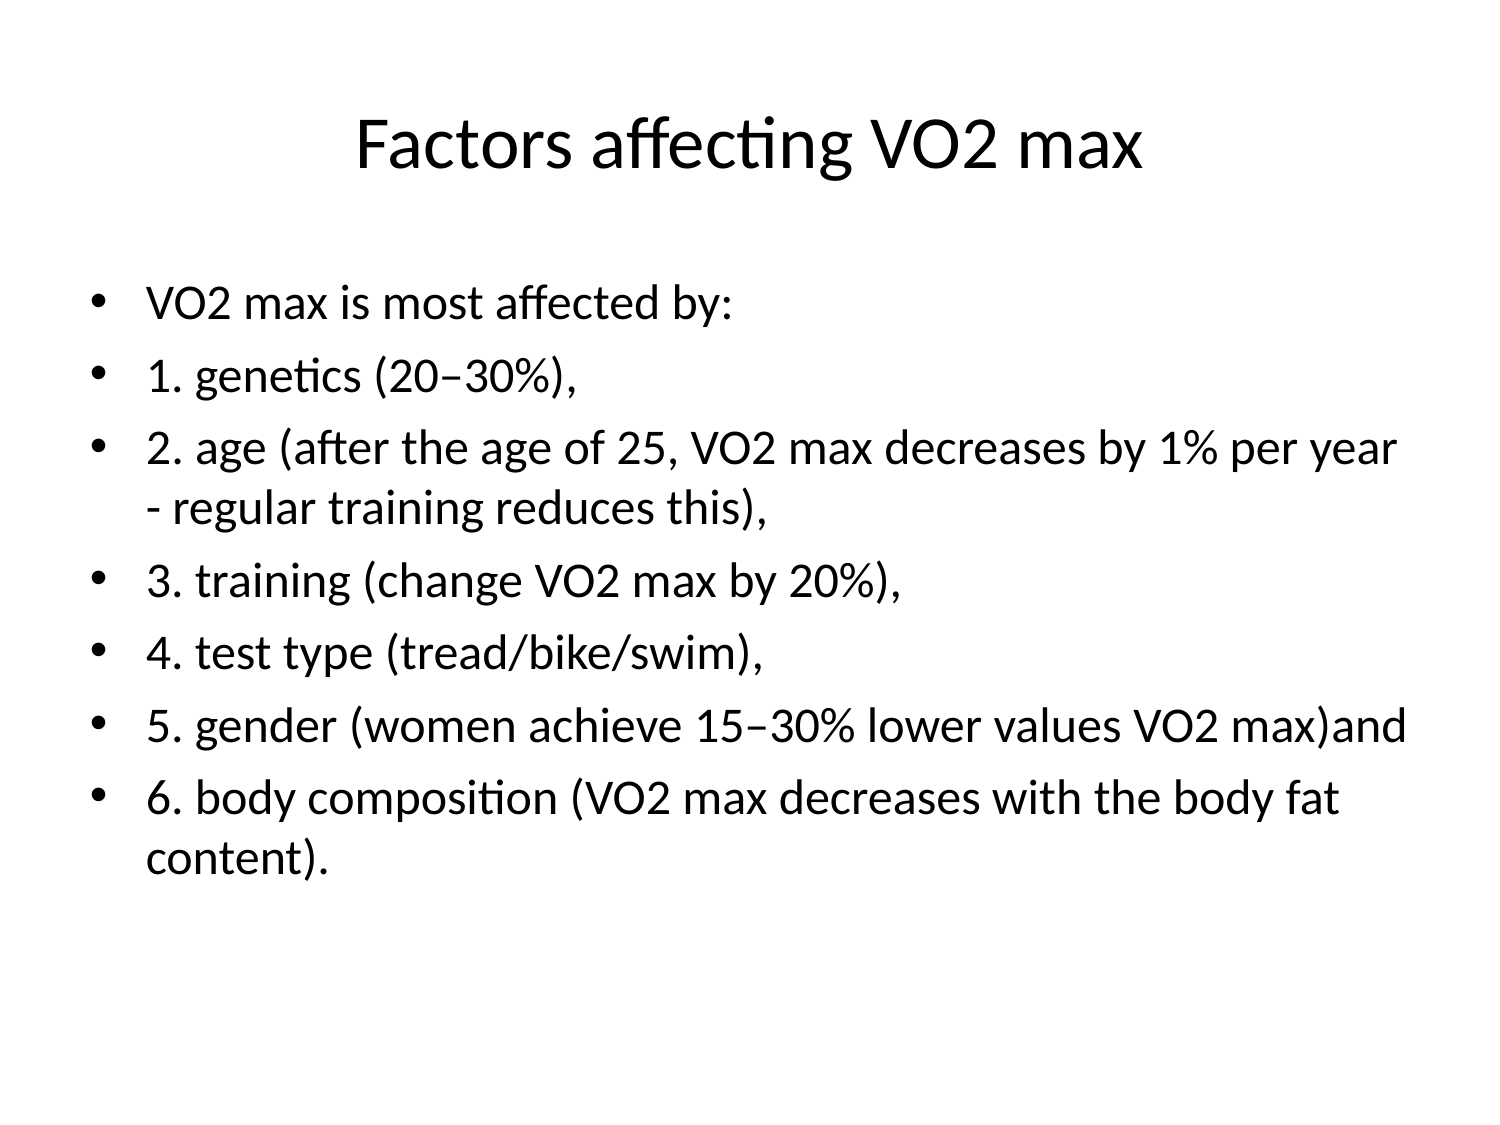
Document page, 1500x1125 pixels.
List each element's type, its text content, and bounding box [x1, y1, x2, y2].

text_box VO2 max is most affected by: 1. genetics (20–30%), 2. age (after the age of 25, VO2 max decreases by 1% per year - regular training reduces this), 3. training (change VO2 max by 20%), 4. test type (tread/bike/swim), 5. gender (women achieve 15–30% lower values VO2 max)and 6. body composition (VO2 max decreases with the body fat content). [74, 262, 1425, 1005]
text_box Factors affecting VO2 max [74, 45, 1425, 233]
